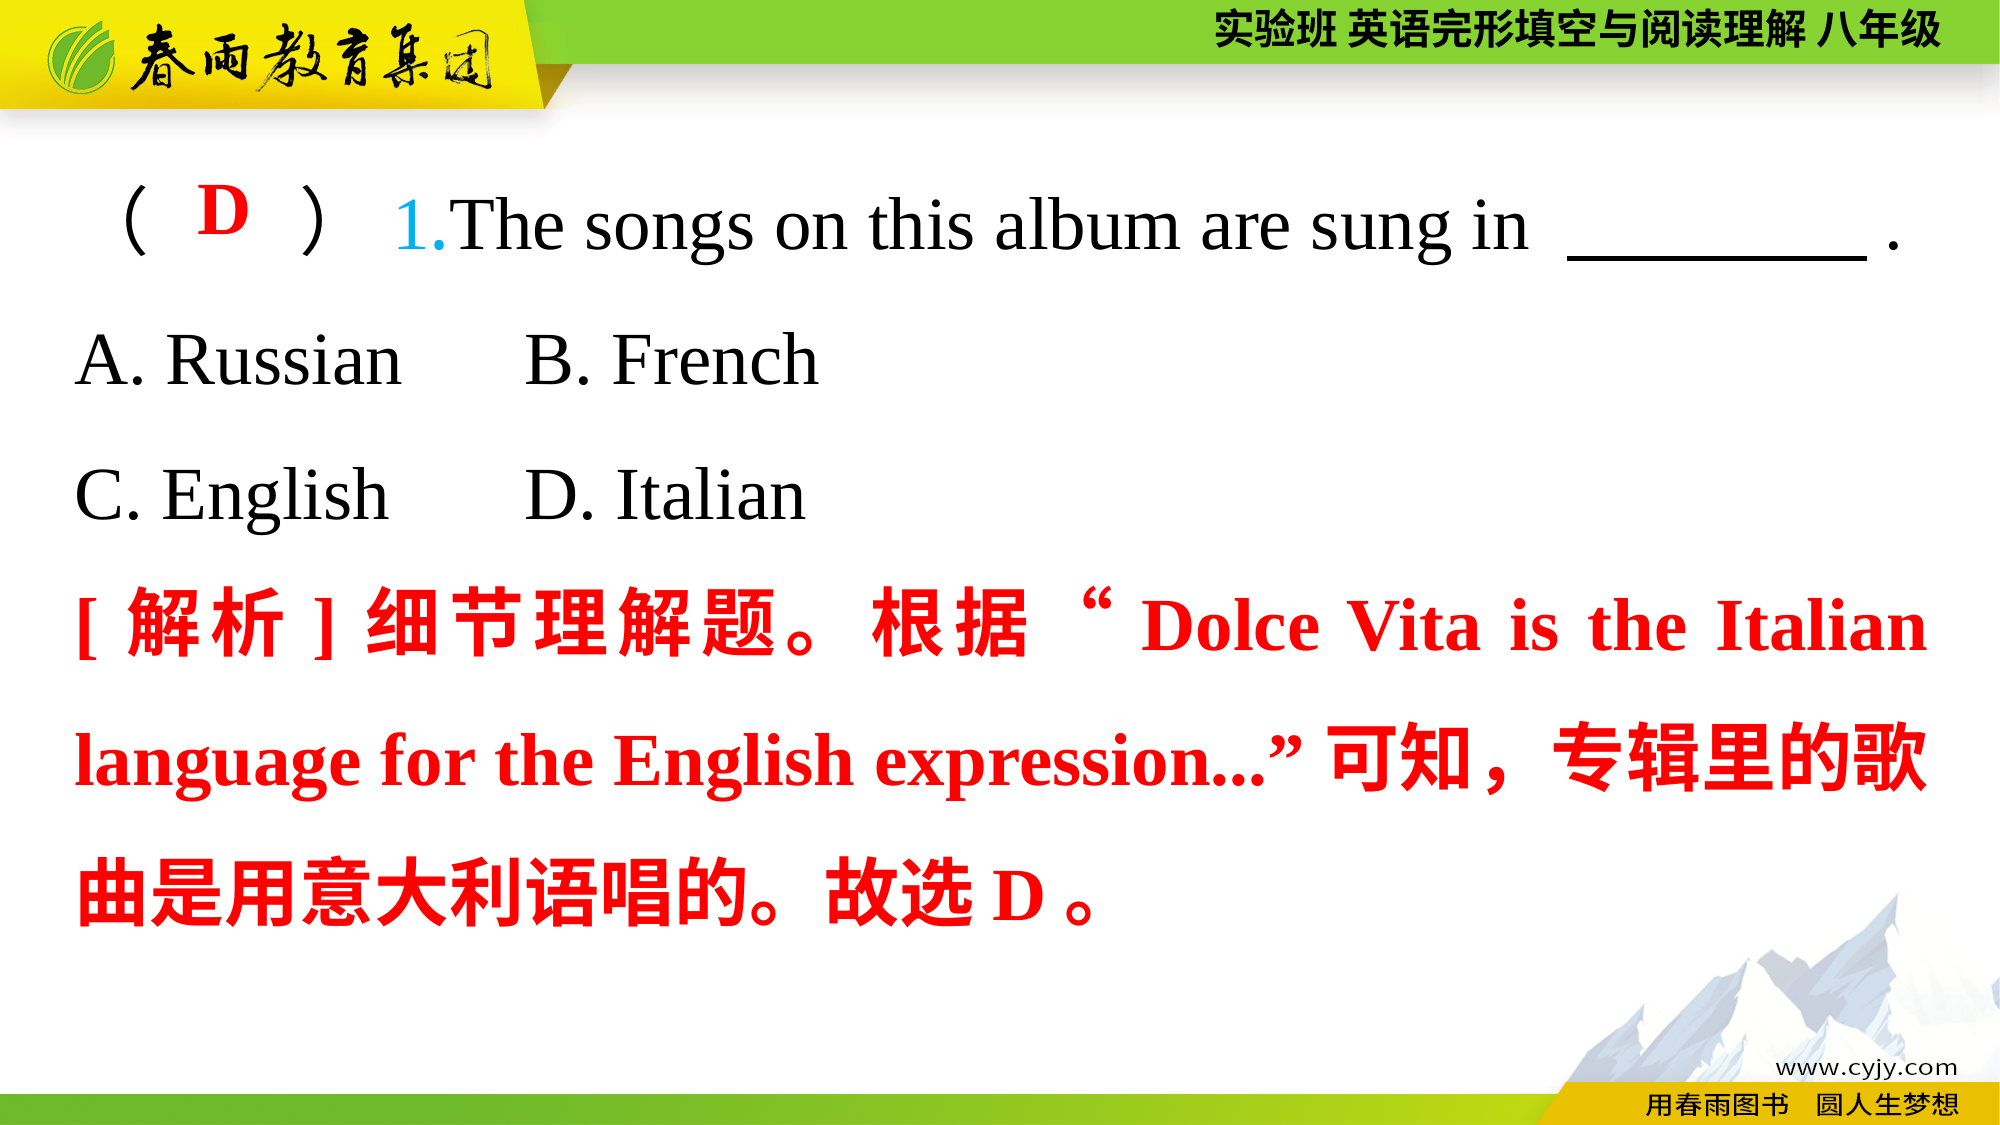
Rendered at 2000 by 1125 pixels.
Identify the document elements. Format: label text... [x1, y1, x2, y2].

text_box D [182, 152, 267, 258]
text_box [解析]细节理解题。根据“Dolce Vita is the Italian language for the English expression...”可知，专辑里的歌曲是用意大利语唱的。故选D。 [59, 522, 1944, 943]
list （ ）1.The songs on this album are sung in . A. Russian B. French C. English D. Italian [59, 122, 1944, 522]
picture [0, 0, 2000, 1125]
